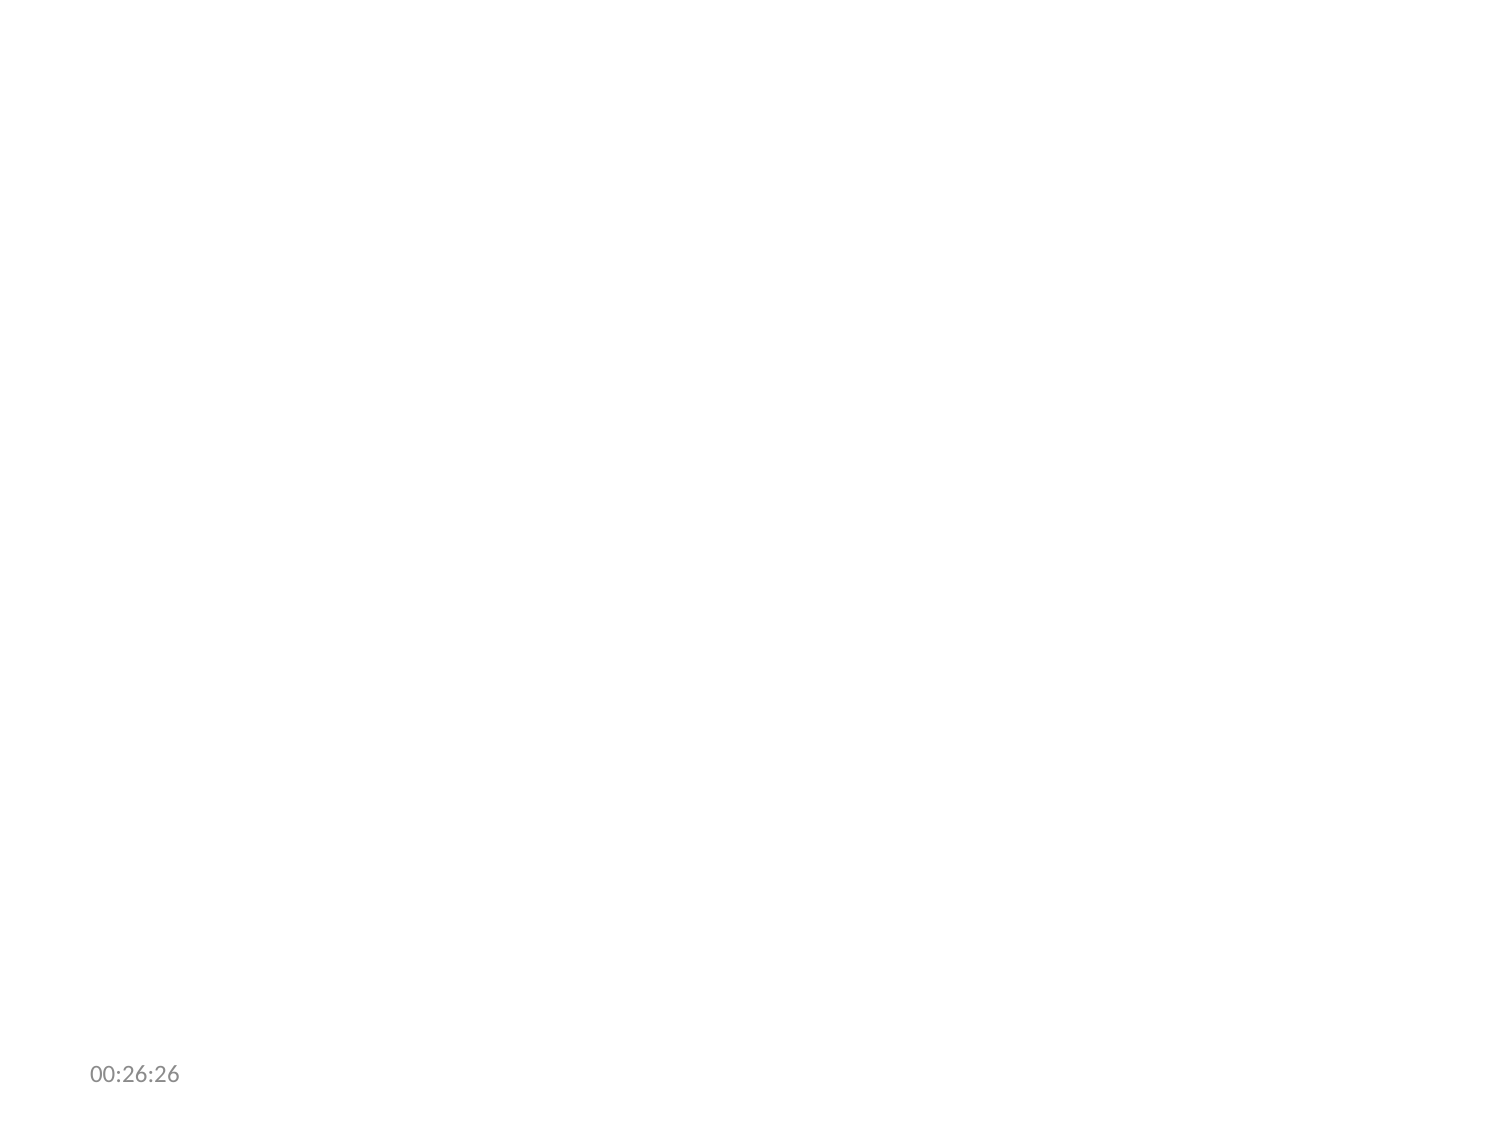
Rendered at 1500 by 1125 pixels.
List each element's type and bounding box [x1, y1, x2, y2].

slide_number [75, 1042, 425, 1103]
